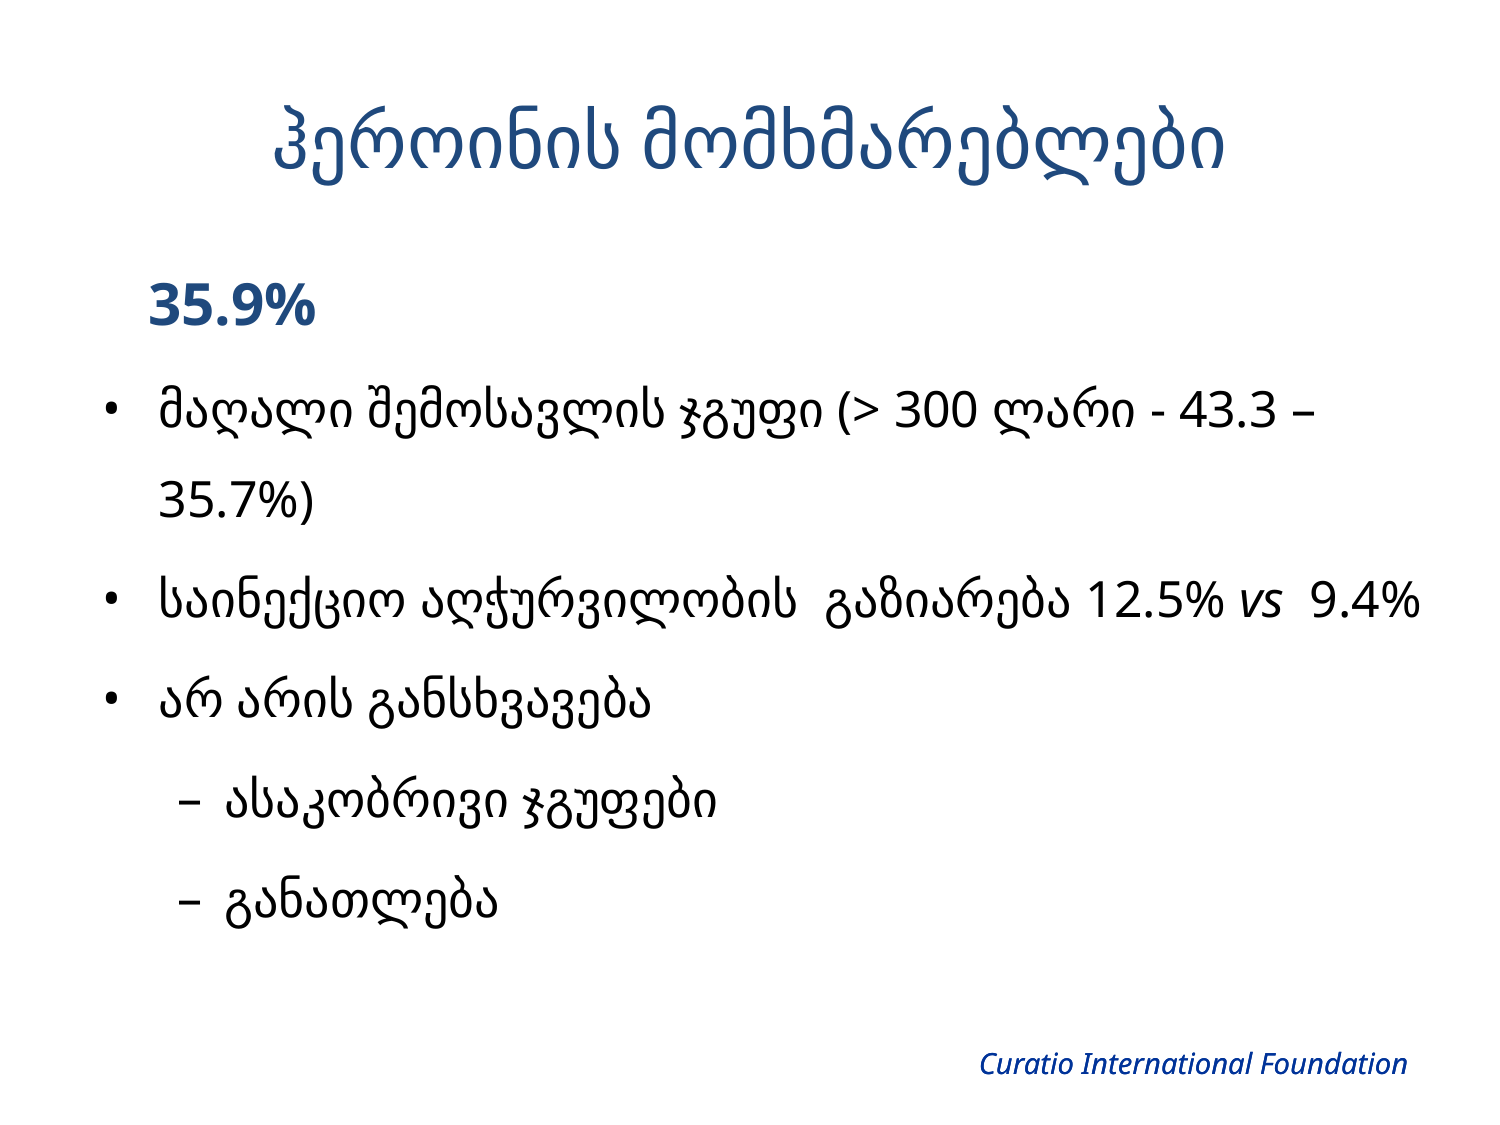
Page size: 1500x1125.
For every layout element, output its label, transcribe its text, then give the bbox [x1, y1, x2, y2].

footer Curatio International Foundation [937, 1037, 1450, 1091]
text_box 35.9% მაღალი შემოსავლის ჯგუფი (> 300 ლარი - 43.3 – 35.7%) საინექციო აღჭურვილობის გაზიარება 12.5% vs 9.4% არ არის განსხვავება ასაკობრივი ჯგუფები განათლება [87, 224, 1438, 968]
text_box ჰეროინის მომხმარებლები [74, 45, 1425, 233]
